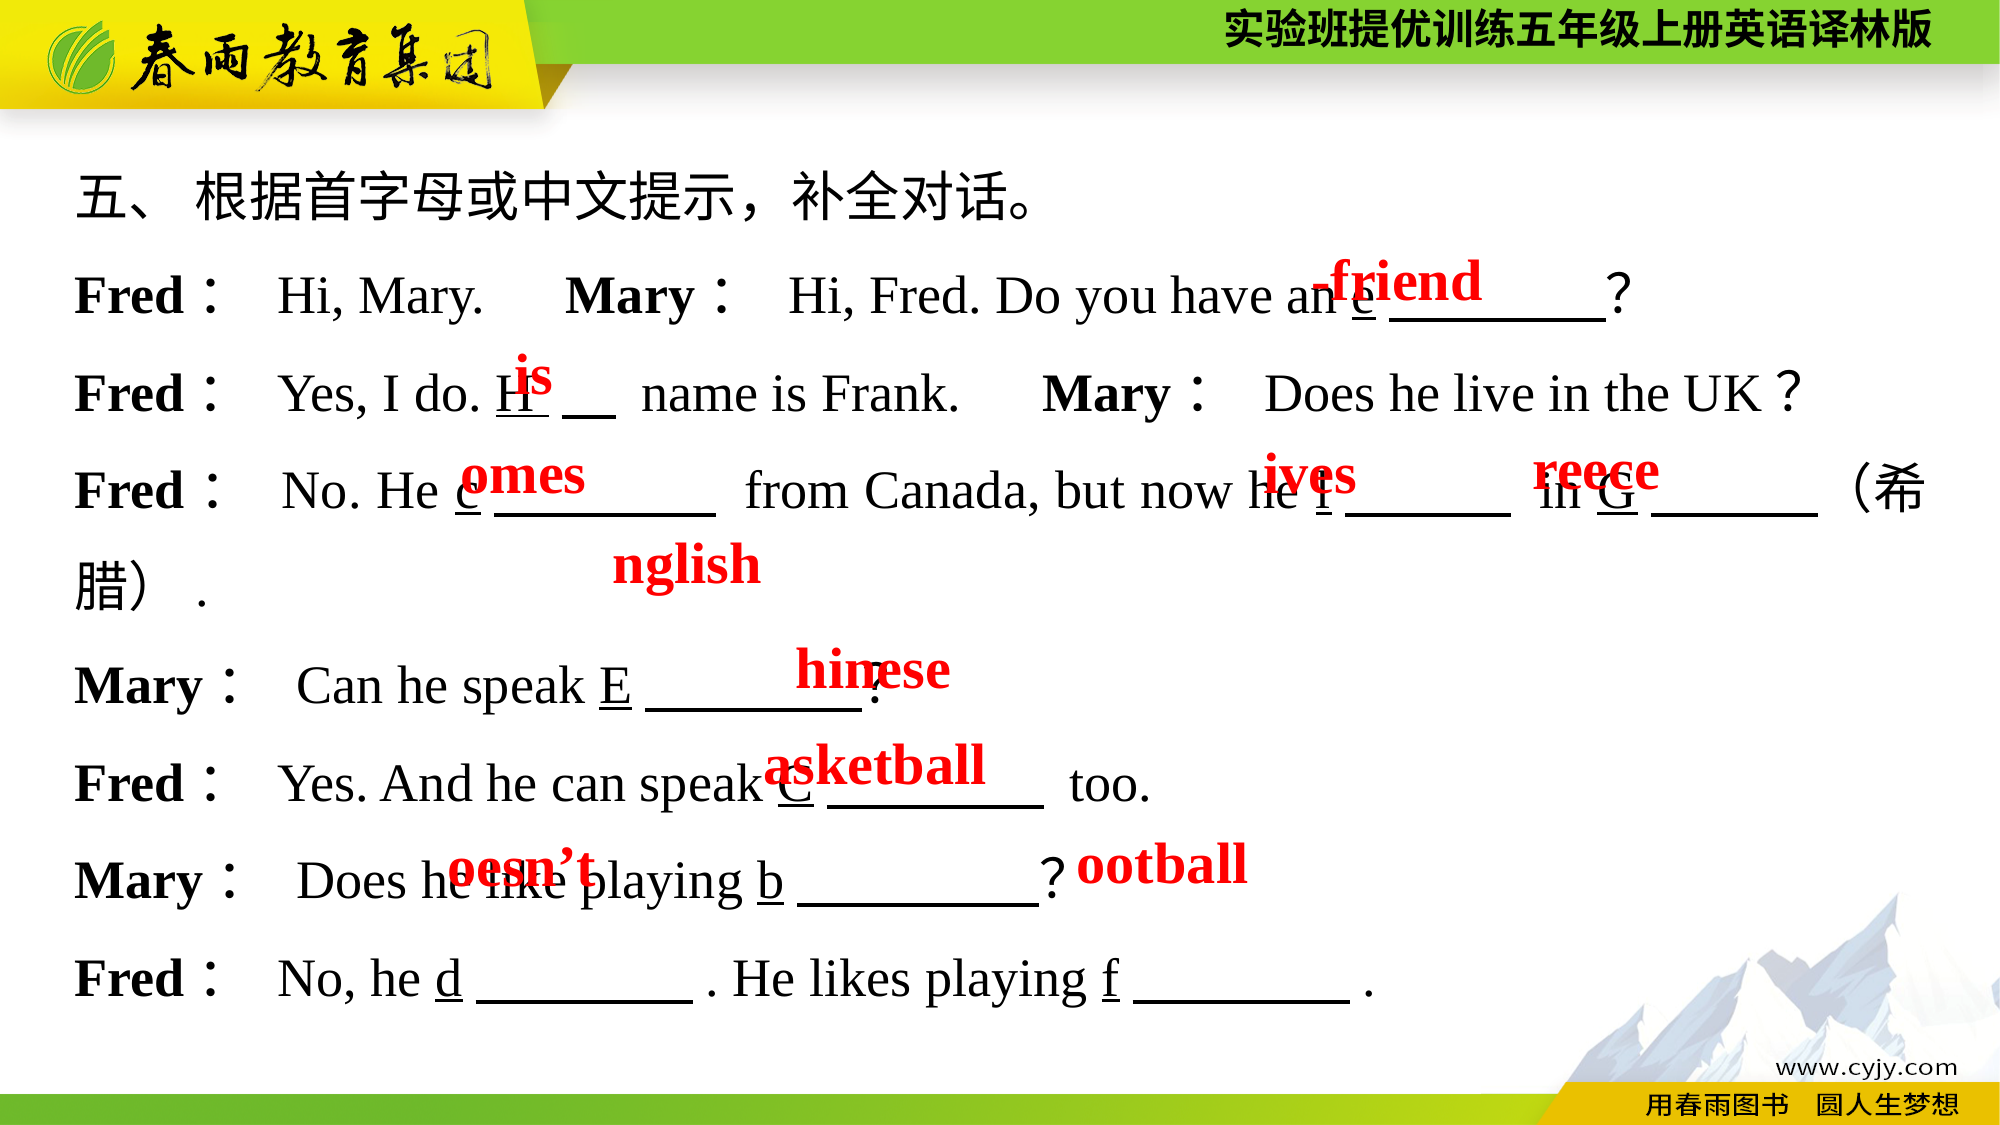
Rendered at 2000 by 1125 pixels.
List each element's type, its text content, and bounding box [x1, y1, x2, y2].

text_box oesn’t [432, 820, 612, 906]
text_box ootball [1061, 817, 1264, 903]
text_box omes [445, 428, 602, 514]
text_box reece [1517, 423, 1676, 509]
text_box ives [1248, 428, 1373, 514]
text_box is [499, 329, 569, 414]
text_box hinese [781, 622, 967, 708]
text_box nglish [598, 518, 778, 603]
list 五、 根据首字母或中文提示，补全对话。 Fred： Hi, Mary. Mary： Hi, Fred. Do you have an e ？ Fred： Yes, I do. H name is Frank. Mary： Does he live in the UK？ Fred： No. He c from Canada, but now he l in G （希腊）. Mary： Can he speak E ？ Fred： Yes. And he can speak C too. Mary： Does he like playing b ？ Fred： No, he d . He likes playing f . [59, 122, 1944, 926]
text_box asketball [748, 718, 1002, 804]
picture [0, 0, 2000, 1125]
text_box -friend [1296, 234, 1498, 320]
